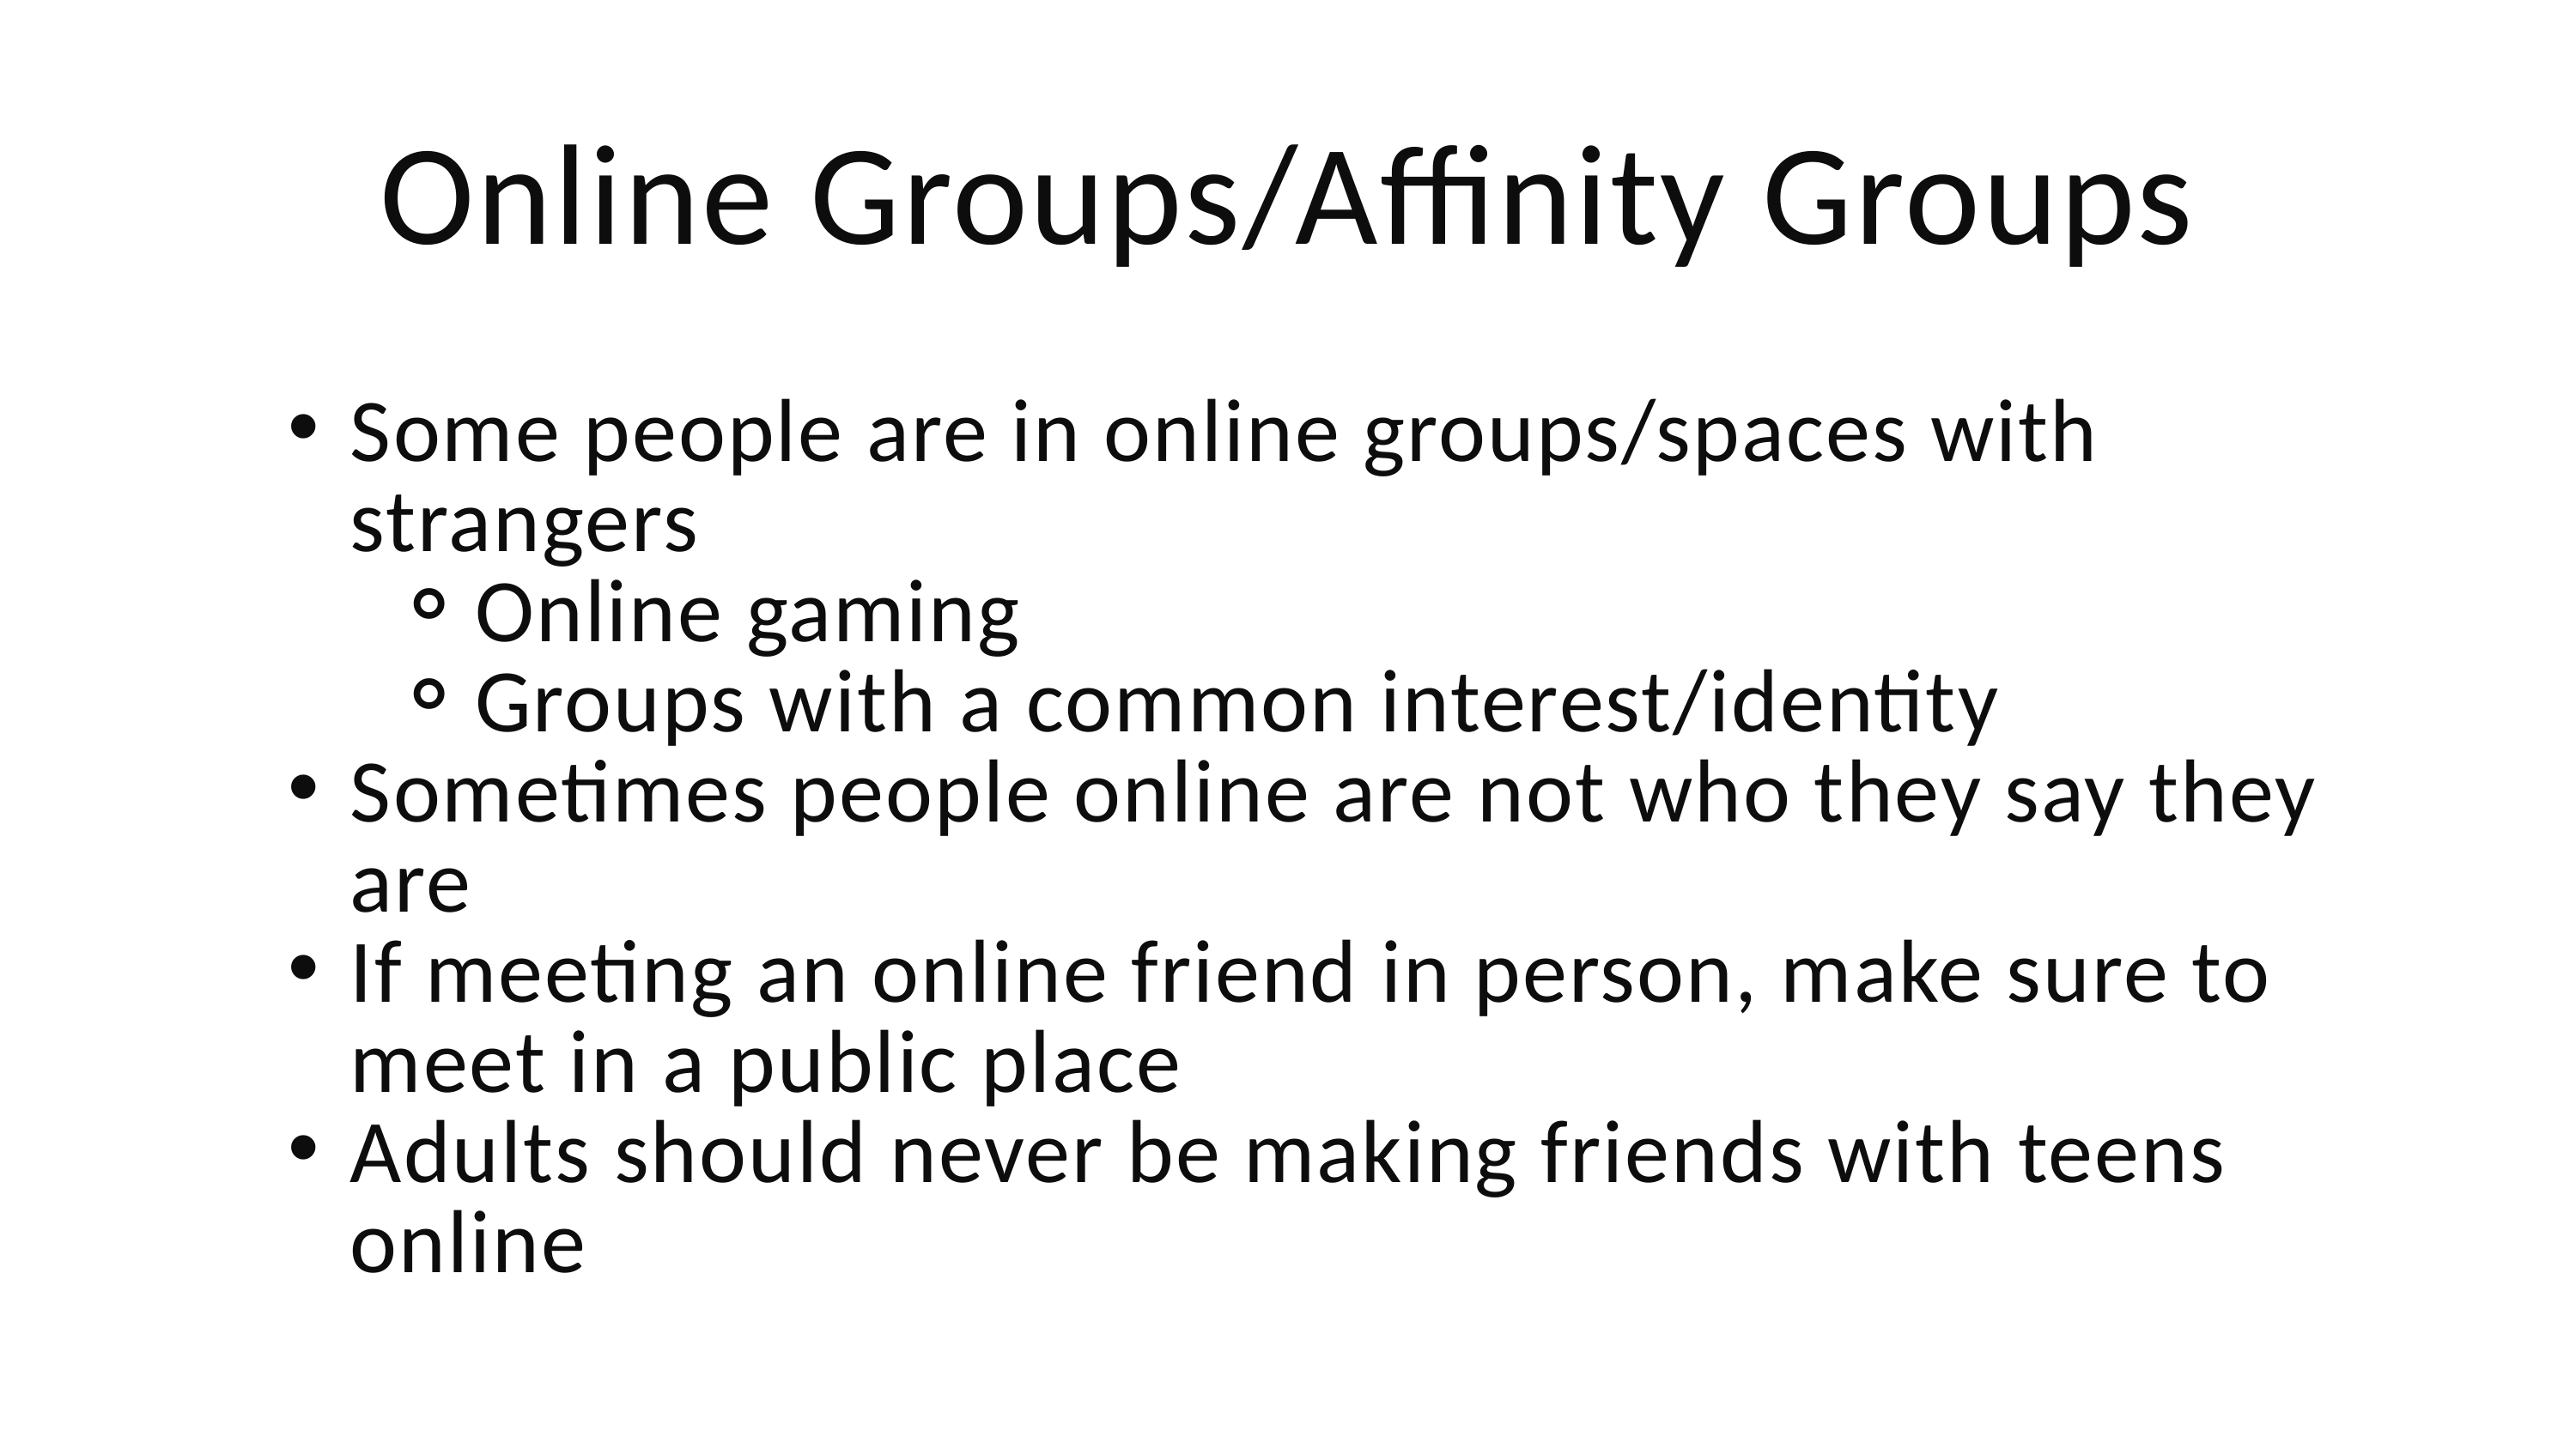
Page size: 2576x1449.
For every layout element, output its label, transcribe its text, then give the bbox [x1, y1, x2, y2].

text_box Some people are in online groups/spaces with strangers Online gaming Groups with a common interest/identity Sometimes people online are not who they say they are If meeting an online friend in person, make sure to meet in a public place Adults should never be making friends with teens online [225, 388, 2351, 1291]
text_box Online Groups/Affinity Groups [365, 165, 2211, 273]
